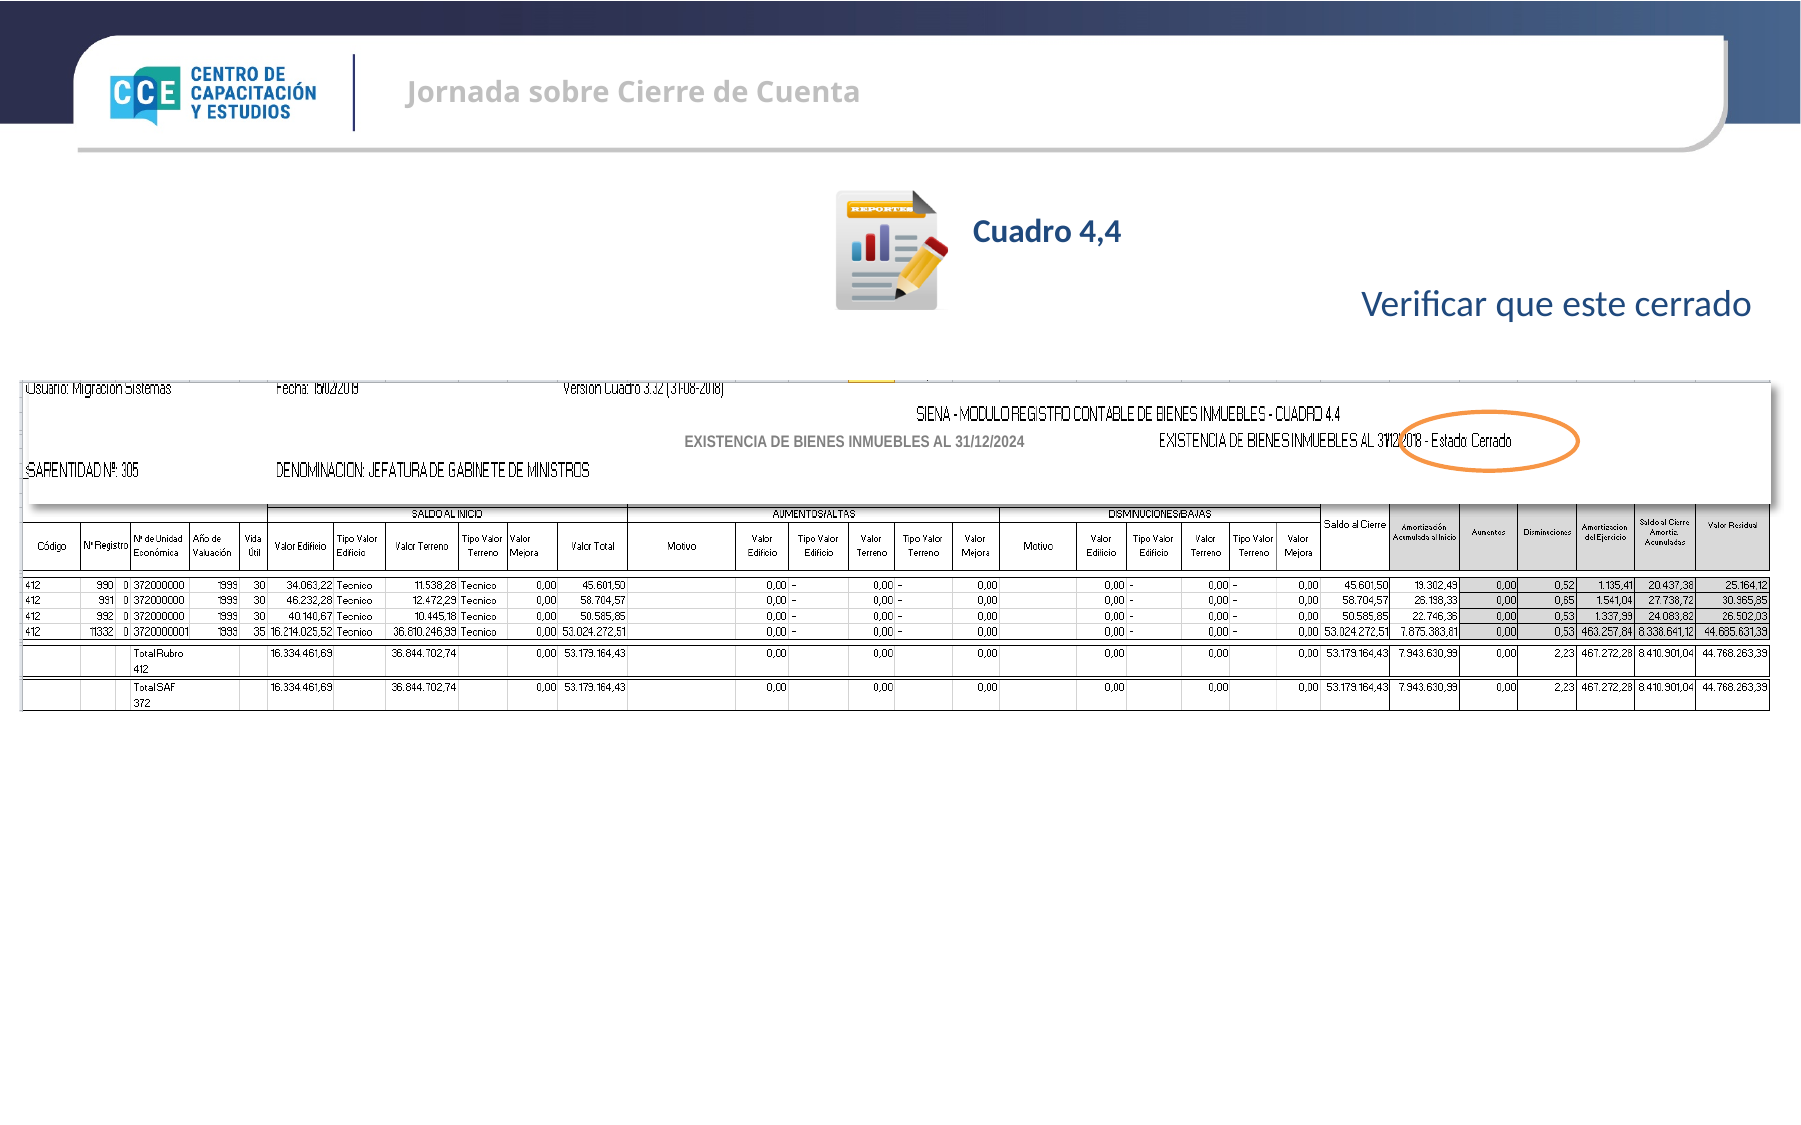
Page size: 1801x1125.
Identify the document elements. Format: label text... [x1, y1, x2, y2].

text_box Verificar que este cerrado [1346, 271, 1796, 332]
picture [19, 380, 1772, 713]
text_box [28, 383, 1772, 504]
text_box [834, 190, 1158, 310]
picture [0, 1, 1801, 156]
